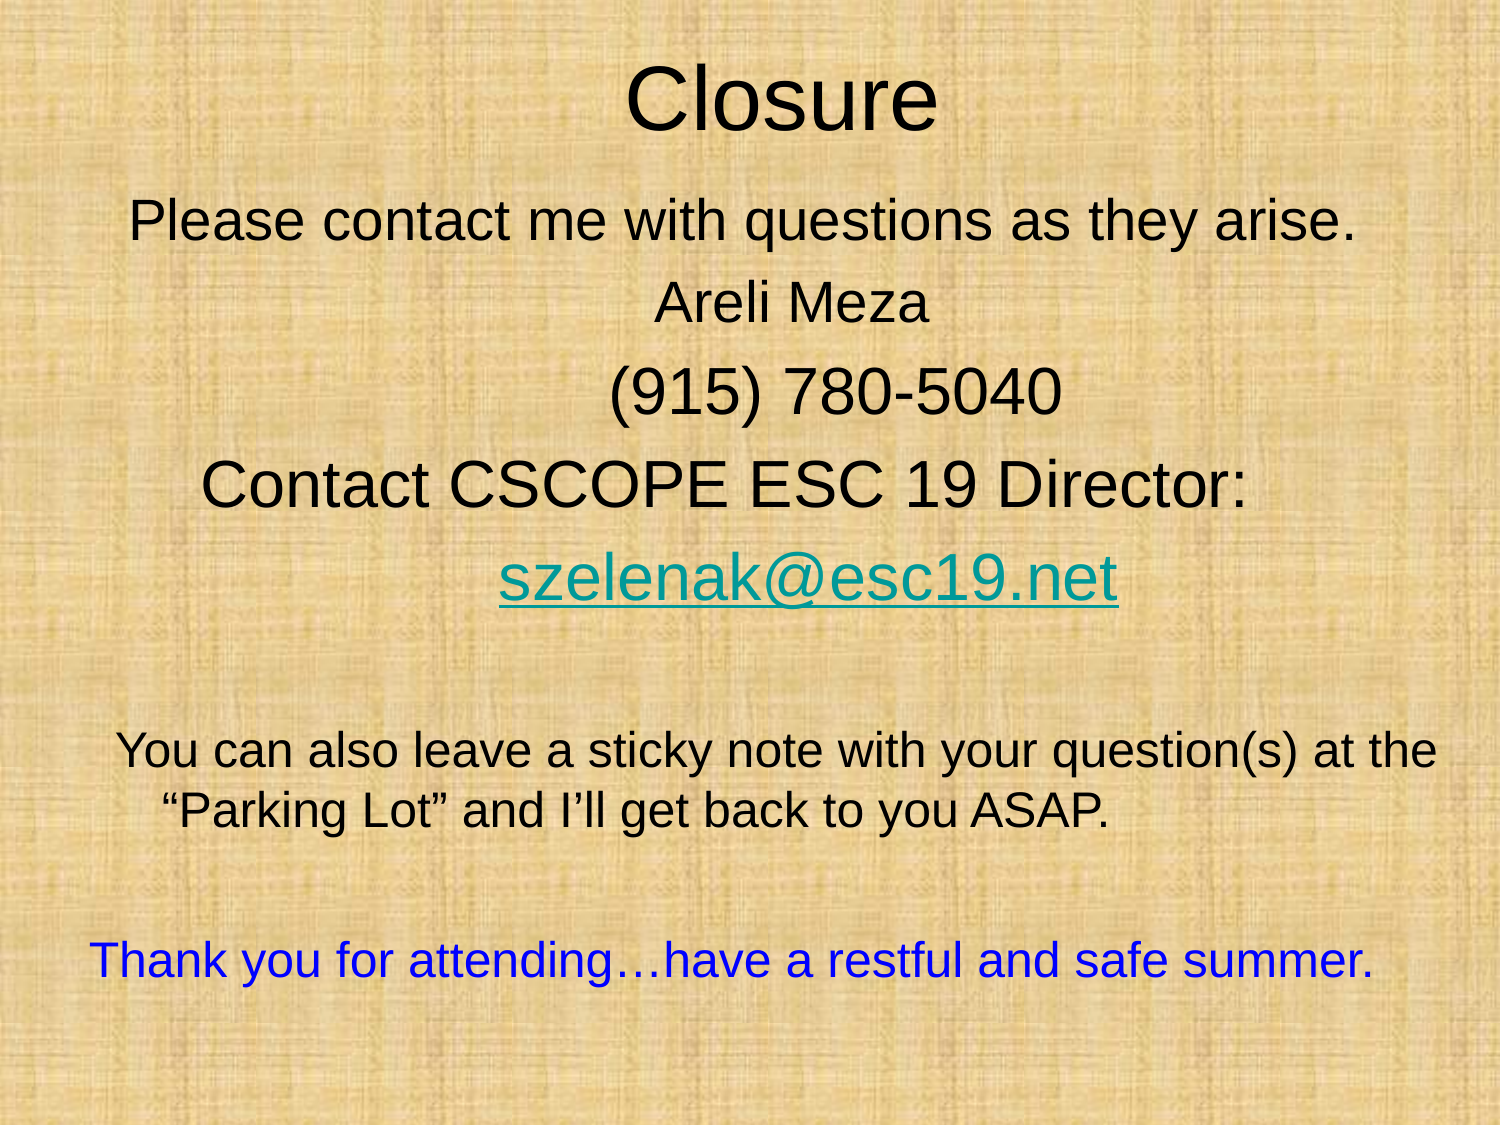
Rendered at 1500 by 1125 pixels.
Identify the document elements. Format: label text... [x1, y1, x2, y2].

title Closure [262, 0, 1438, 174]
picture [0, 0, 1500, 1125]
list Please contact me with questions as they arise. Areli Meza (915) 780-5040 Contact CSCOPE ESC 19 Director: szelenak@esc19.net You can also leave a sticky note with your question(s) at the “Parking Lot” and I’ll get back to you ASAP. Thank you for attending…have a restful and safe summer. [24, 174, 1463, 1088]
